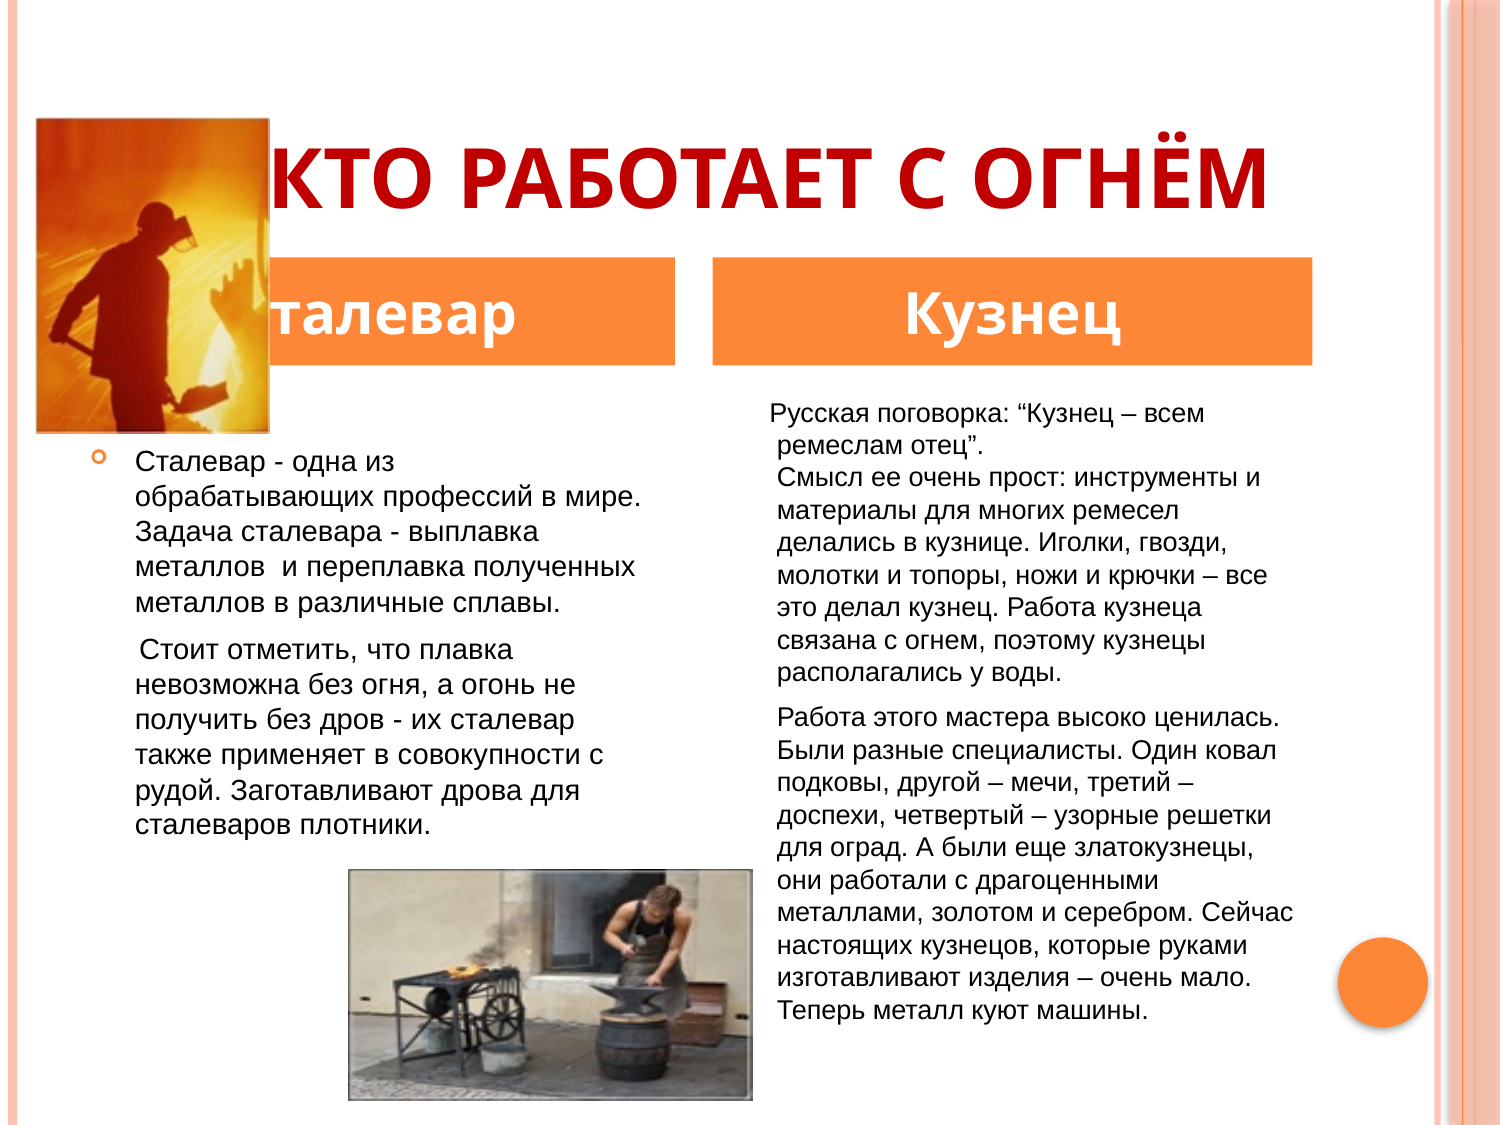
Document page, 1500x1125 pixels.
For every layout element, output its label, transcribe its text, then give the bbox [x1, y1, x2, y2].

list Сталевар - одна из обрабатывающих профессий в мире. Задача сталевара - выплавка металлов и переплавка полученных металлов в различные сплавы. Стоит отметить, что плавка невозможна без огня, а огонь не получить без дров - их сталевар также применяет в совокупности с рудой. Заготавливают дрова для сталеваров плотники. [75, 387, 675, 1025]
picture [347, 869, 754, 1102]
picture [34, 116, 271, 434]
title Кто работает с огнём [75, 44, 1313, 233]
list Кузнец [712, 257, 1313, 366]
list Русская поговорка: “Кузнец – всем ремеслам отец”. Смысл ее очень прост: инструменты и материалы для многих ремесел делались в кузнице. Иголки, гвозди, молотки и топоры, ножи и крючки – все это делал кузнец. Работа кузнеца связана с огнем, поэтому кузнецы располагались у воды. Работа этого мастера высоко ценилась. Были разные специалисты. Один ковал подковы, другой – мечи, третий – доспехи, четвертый – узорные решетки для оград. А были еще златокузнецы, они работали с драгоценными металлами, золотом и серебром. Сейчас настоящих кузнецов, которые руками изготавливают изделия – очень мало. Теперь металл куют машины. [717, 387, 1318, 1025]
list Сталевар [276, 257, 675, 366]
